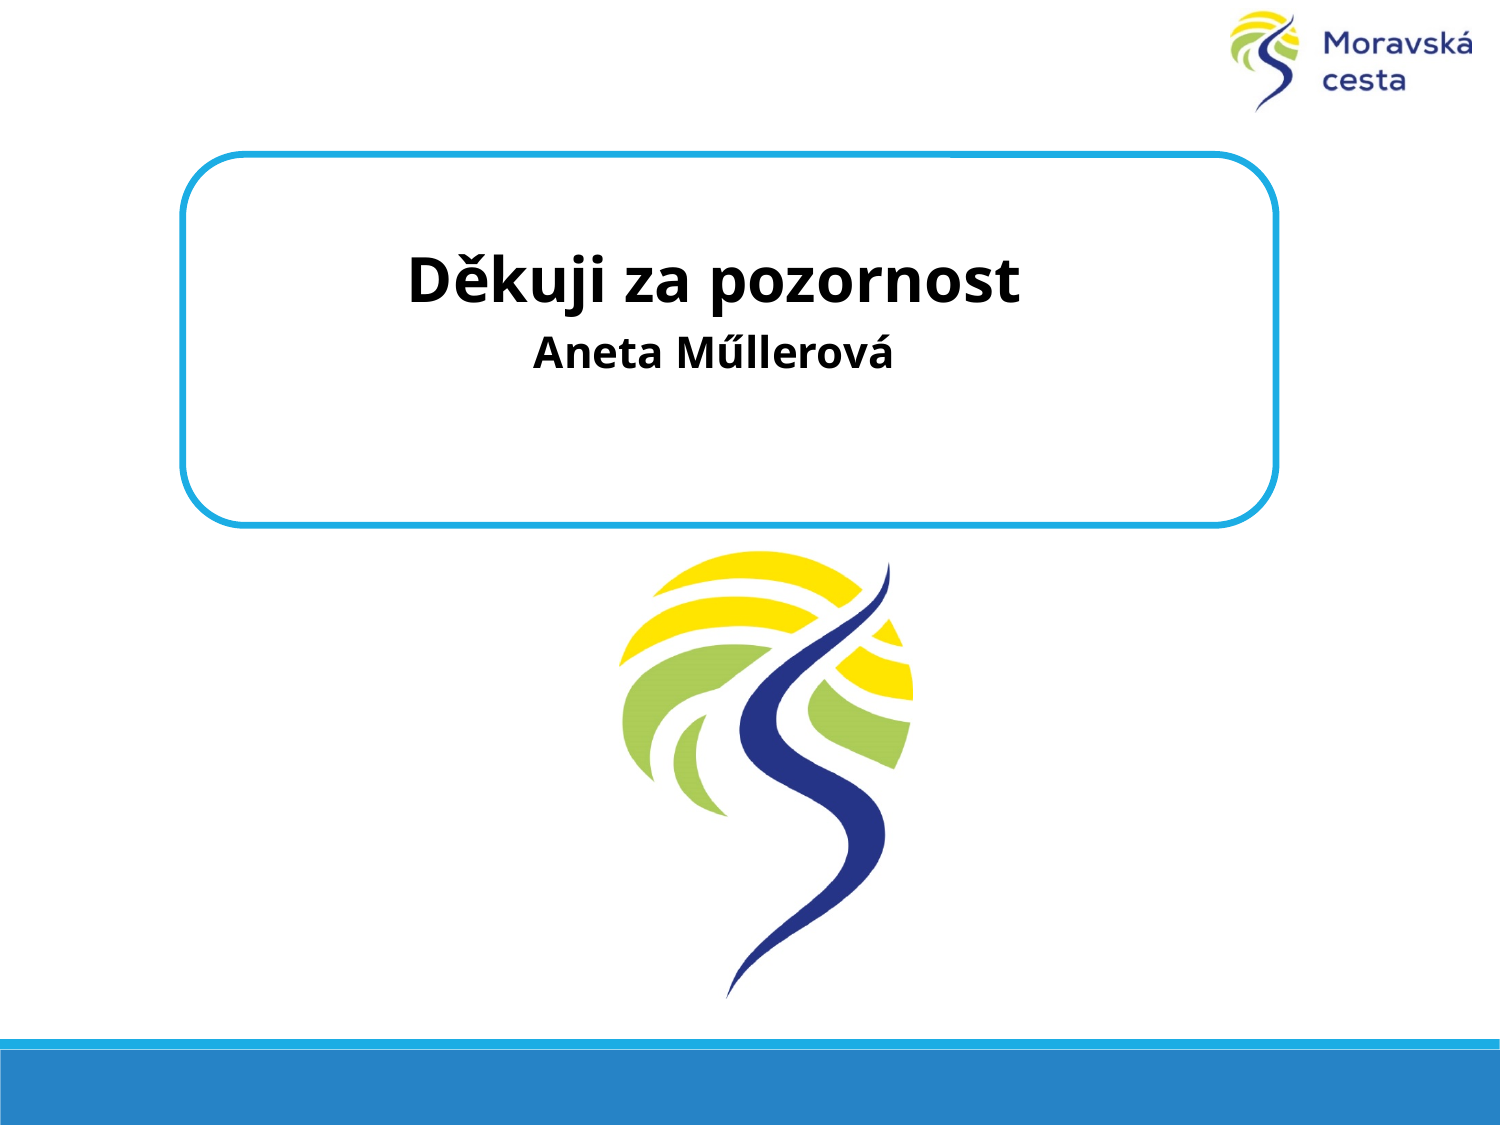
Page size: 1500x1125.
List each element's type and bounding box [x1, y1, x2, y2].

text_box [203, 154, 228, 167]
picture [618, 537, 914, 999]
picture [1230, 8, 1472, 114]
text_box [181, 153, 1278, 527]
